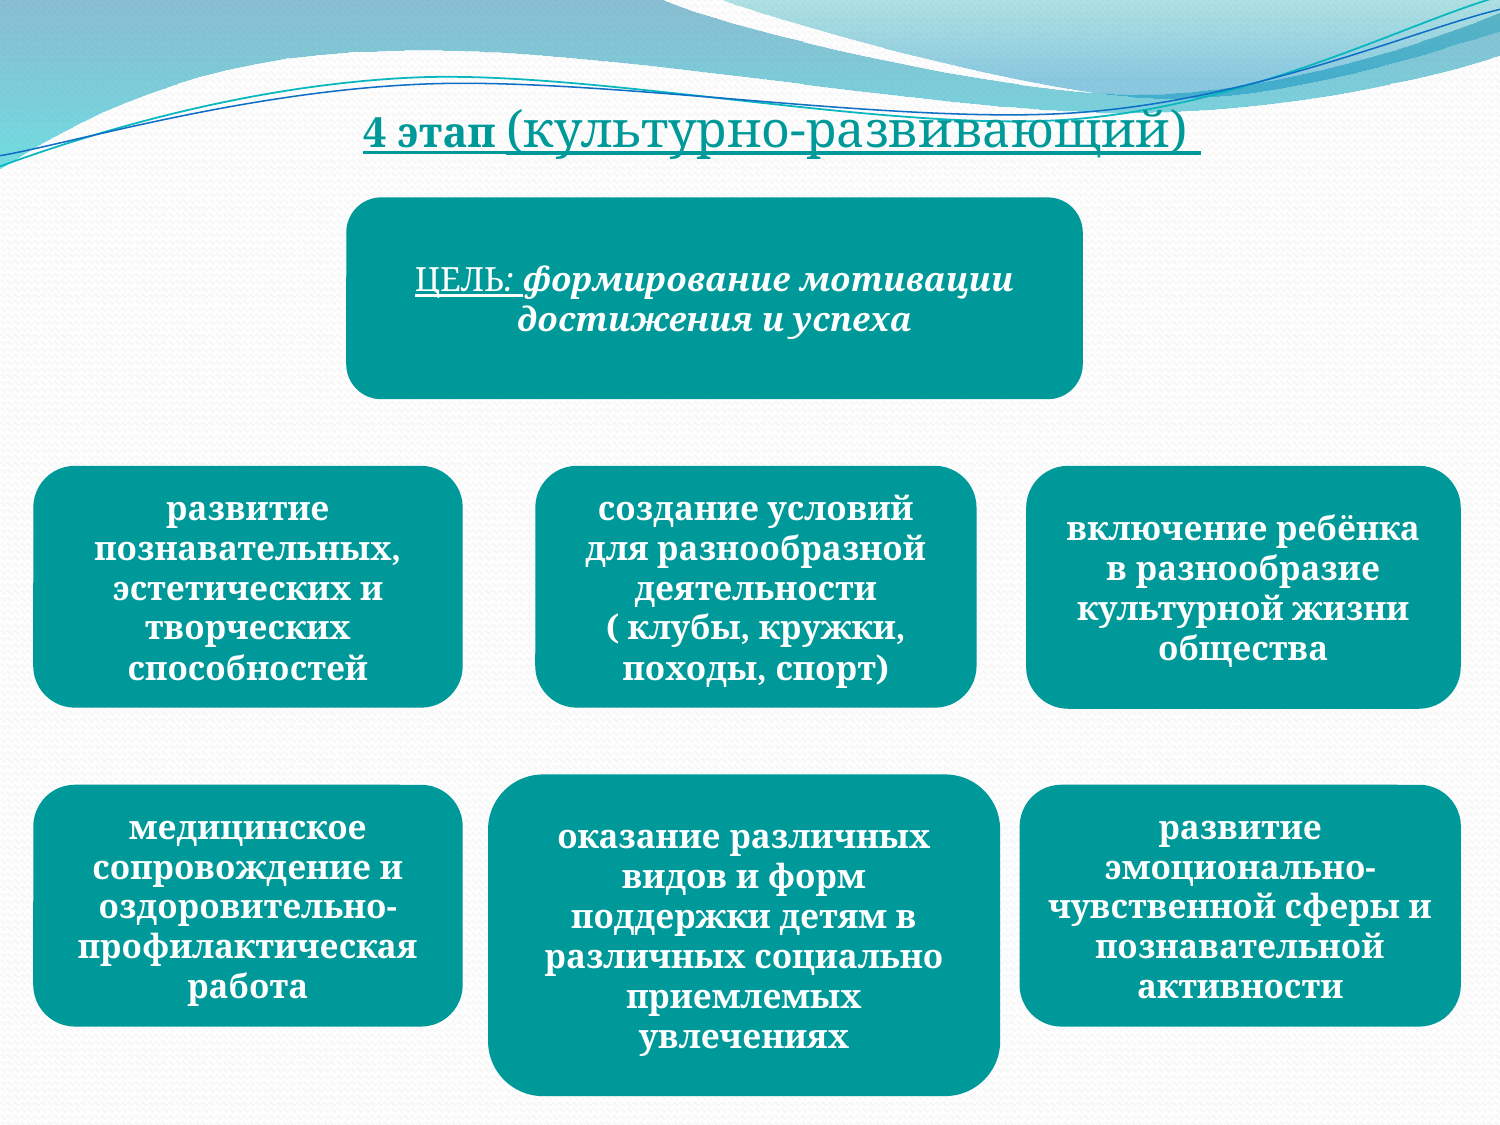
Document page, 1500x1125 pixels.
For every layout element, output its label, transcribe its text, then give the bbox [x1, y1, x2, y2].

text_box развитие эмоционально-чувственной сферы и познавательной активности [1019, 784, 1461, 1027]
text_box медицинское сопровождение и оздоровительно- профилактическая работа [33, 784, 463, 1027]
text_box развитие познавательных, эстетических и творческих способностей [33, 465, 463, 708]
text_box включение ребёнка в разнообразие культурной жизни общества [1026, 465, 1461, 709]
text_box оказание различных видов и форм поддержки детям в различных социально приемлемых увлечениях [488, 774, 1001, 1097]
text_box создание условий для разнообразной деятельности ( клубы, кружки, походы, спорт) [535, 465, 977, 708]
text_box 4 этап (культурно-развивающий) [348, 89, 1223, 165]
text_box ЦЕЛЬ: формирование мотивации достижения и успеха [346, 197, 1083, 400]
